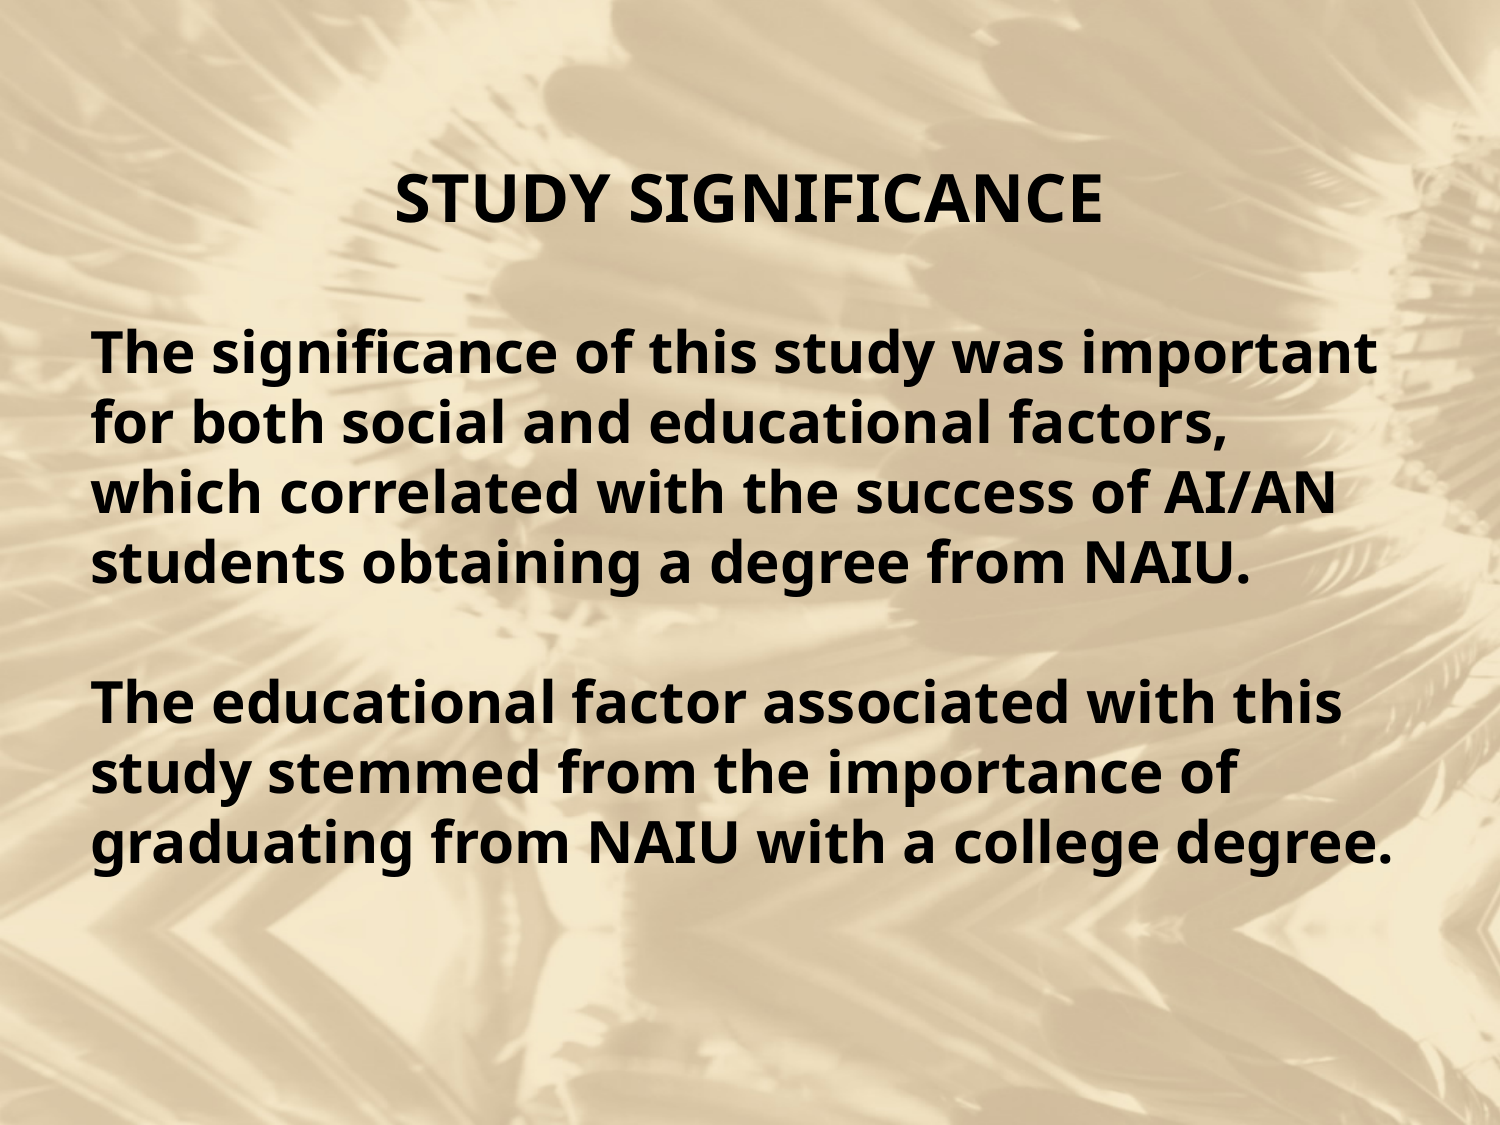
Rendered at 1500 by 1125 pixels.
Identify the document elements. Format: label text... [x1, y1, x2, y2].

list STUDY SIGNIFICANCE The significance of this study was important for both social and educational factors, which correlated with the success of AI/AN students obtaining a degree from NAIU. The educational factor associated with this study stemmed from the importance of graduating from NAIU with a college degree. [75, 148, 1425, 891]
picture [0, 0, 1500, 1125]
